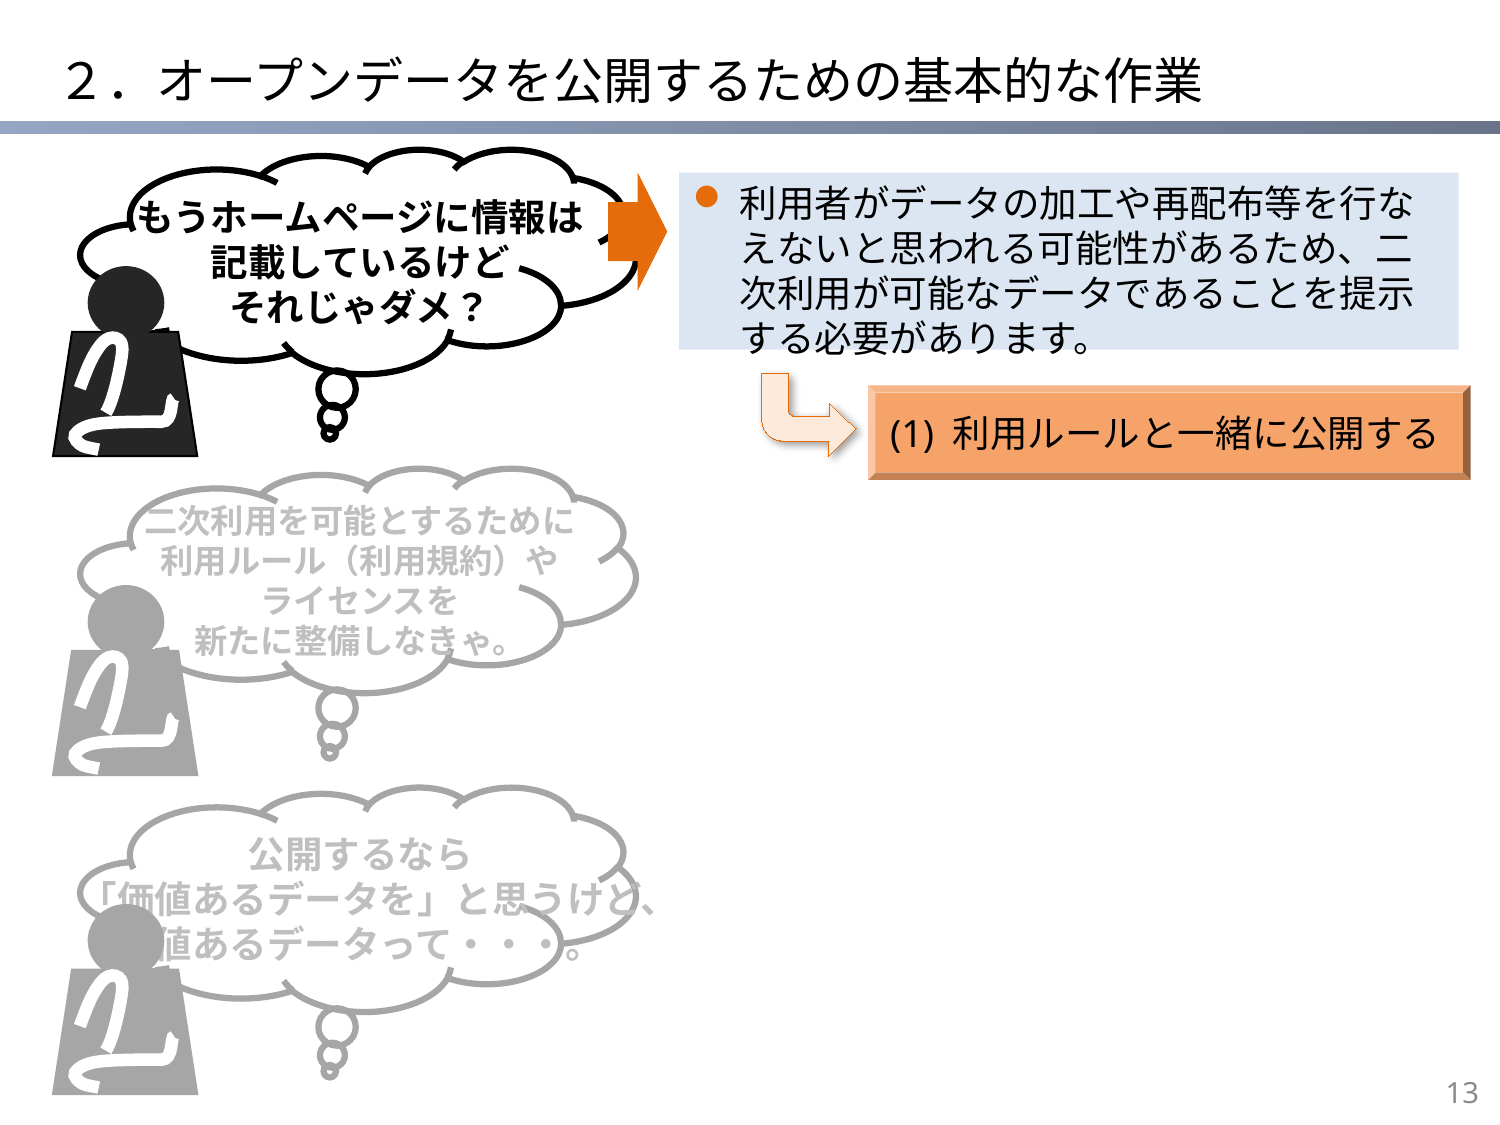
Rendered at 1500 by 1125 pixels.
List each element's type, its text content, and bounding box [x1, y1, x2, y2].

text_box 二次利用を可能とするために 利用ルール（利用規約）や ライセンスを 新たに整備しなきゃ。 [52, 502, 669, 658]
slide_number 12 [1411, 1070, 1495, 1118]
text_box [153, 148, 596, 183]
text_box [52, 267, 198, 457]
text_box (1) 利用ルールと一緒に公開する [868, 385, 1471, 480]
text_box [198, 977, 532, 1079]
text_box もうホームページに情報は 記載しているけど それじゃダメ？ [52, 183, 669, 339]
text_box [52, 586, 198, 776]
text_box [52, 904, 198, 1094]
text_box [198, 339, 533, 441]
text_box [607, 172, 669, 292]
text_box [198, 658, 533, 760]
text_box 利用者がデータの加工や再配布等を行なえないと思われる可能性があるため、二次利用が可能なデータであることを提示する必要があります。 [678, 172, 1460, 351]
text_box [153, 786, 597, 821]
text_box [761, 373, 857, 457]
text_box [153, 467, 596, 502]
text_box 広く利用されるデータ [870, 386, 1468, 392]
table_cell PDF形式 Word形式 など [869, 386, 875, 478]
text_box 公開するなら 「価値あるデータを」と思うけど、 価値あるデータって・・・。 [52, 821, 669, 977]
title ２．オープンデータを公開するための基本的な作業 [41, 48, 1459, 119]
